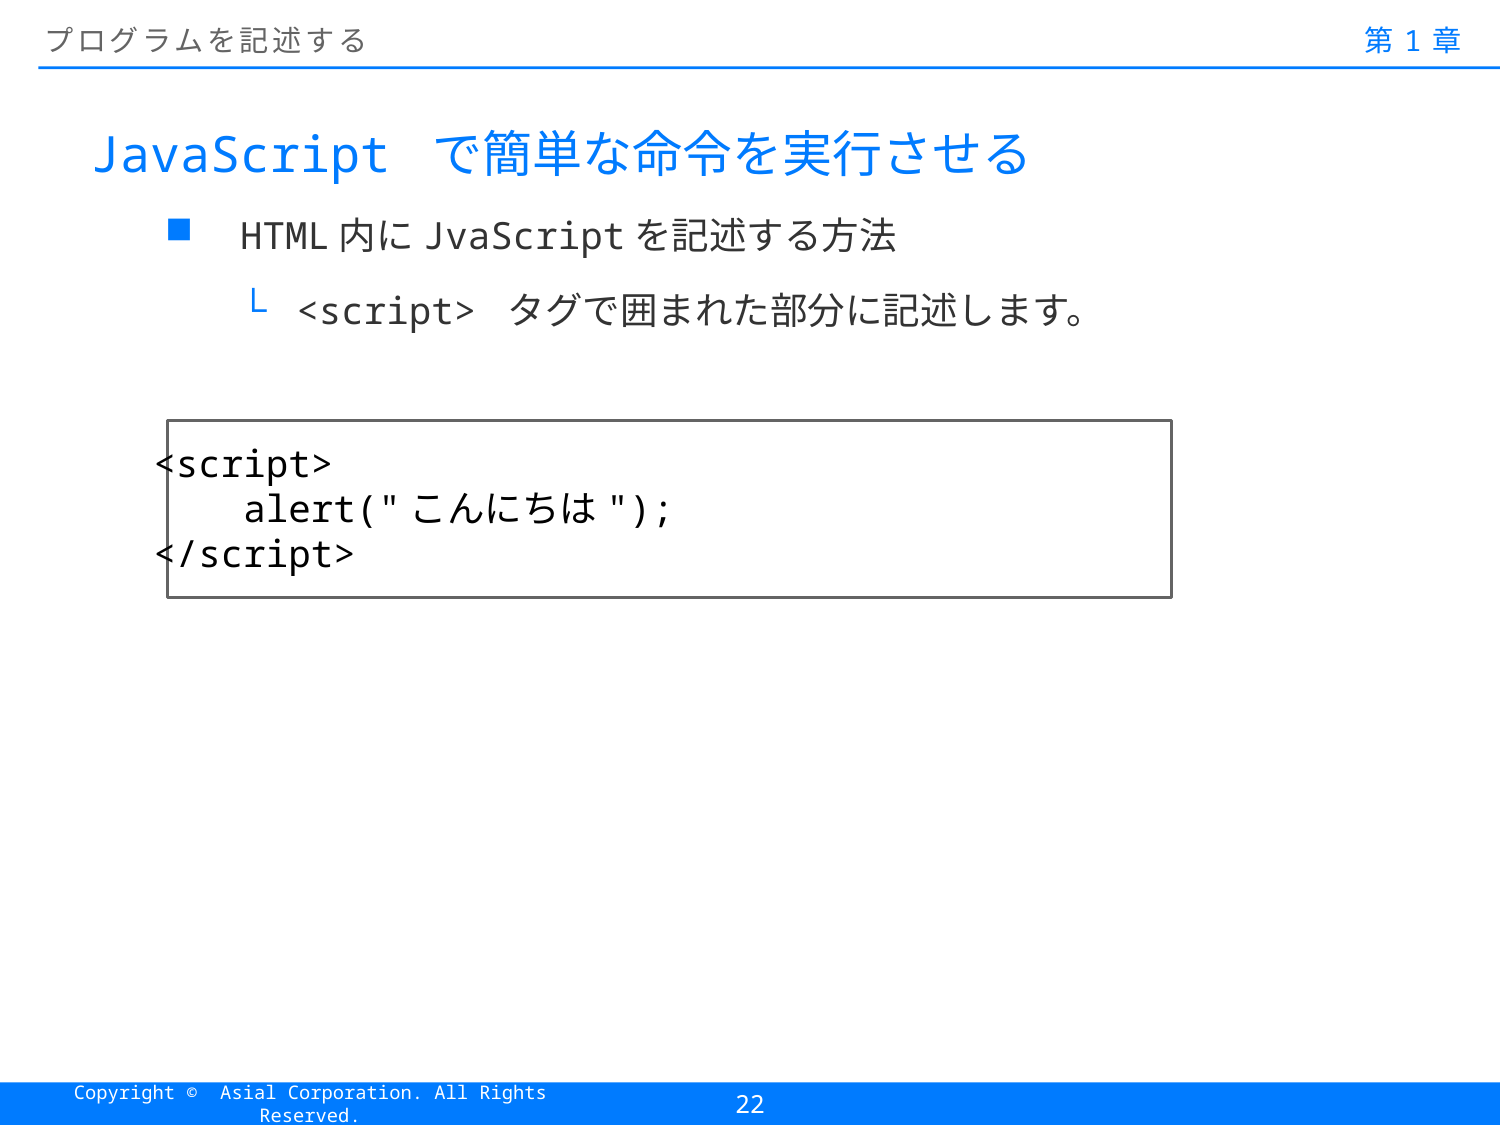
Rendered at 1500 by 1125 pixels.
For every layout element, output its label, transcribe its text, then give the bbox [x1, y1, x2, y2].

list JavaScript で簡単な命令を実行させる HTML内にJvaScriptを記述する方法 <script> タグで囲まれた部分に記述します。 [75, 84, 1425, 988]
slide_number 22 [581, 1075, 919, 1125]
list 第1章 [702, 7, 1477, 72]
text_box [167, 420, 1172, 599]
title プログラムを記述する [29, 7, 702, 72]
